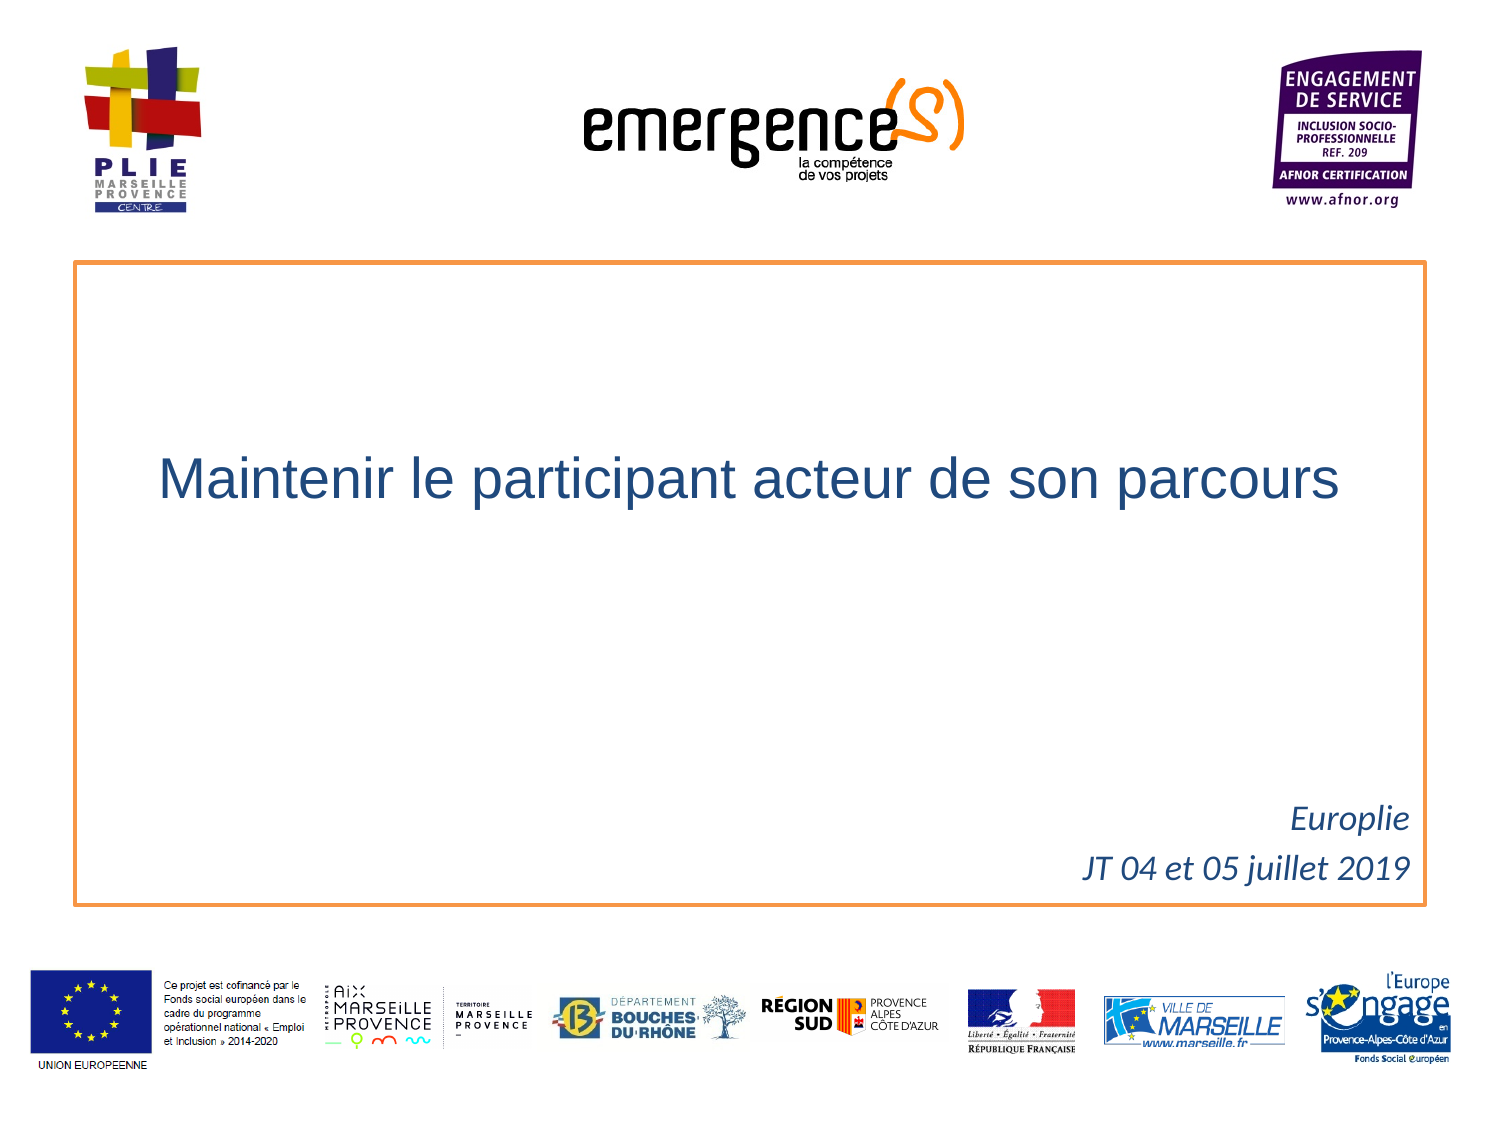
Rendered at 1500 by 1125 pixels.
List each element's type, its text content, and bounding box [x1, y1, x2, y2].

list Maintenir le participant acteur de son parcours Europlie JT 04 et 05 juillet 2019 [73, 260, 1427, 907]
picture [1272, 49, 1423, 210]
picture [1305, 971, 1451, 1064]
picture [324, 985, 532, 1049]
picture [40, 22, 243, 238]
picture [968, 989, 1075, 1054]
picture [584, 77, 965, 182]
picture [1104, 996, 1285, 1047]
picture [17, 953, 318, 1081]
picture [537, 983, 950, 1052]
